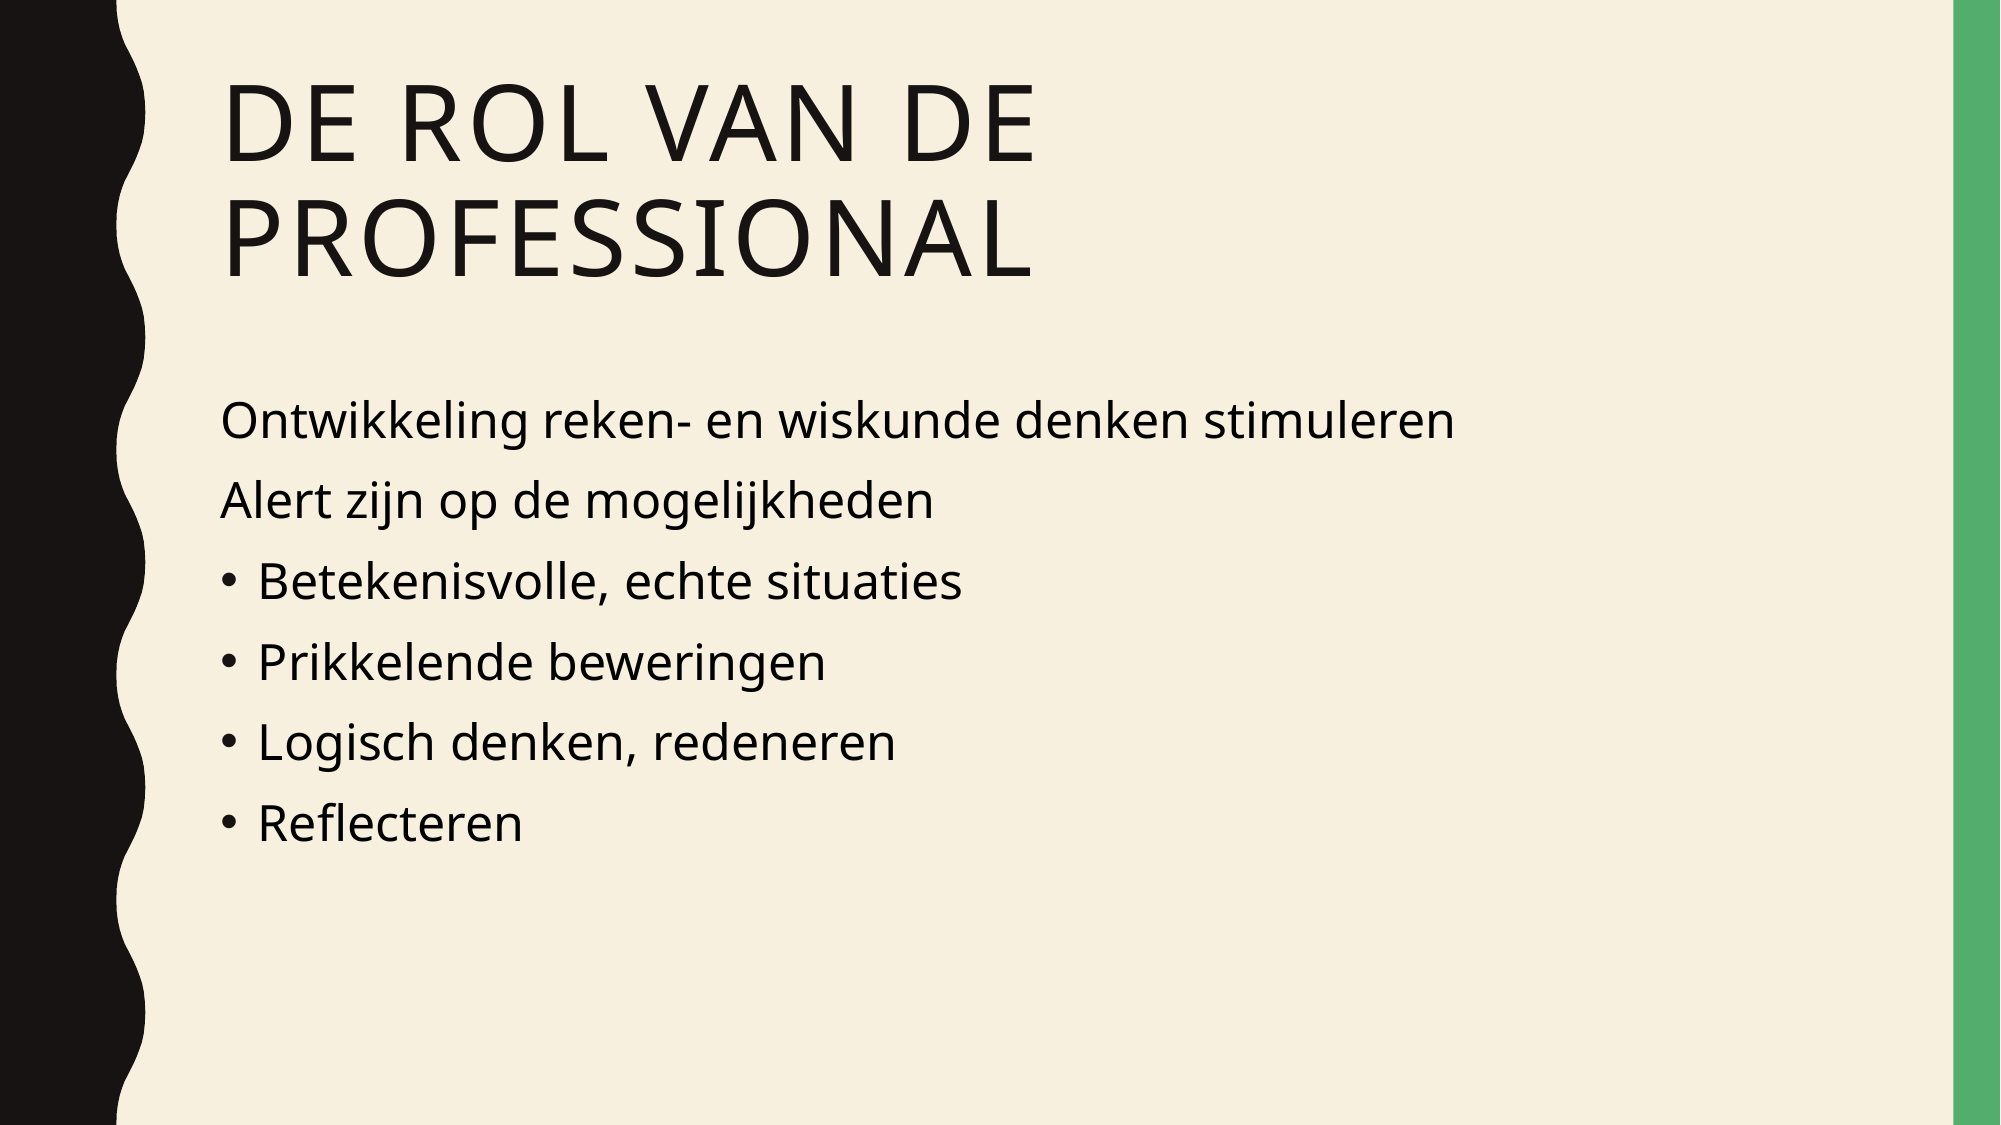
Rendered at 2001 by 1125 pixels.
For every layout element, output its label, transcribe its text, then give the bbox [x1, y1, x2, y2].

list Ontwikkeling reken- en wiskunde denken stimuleren Alert zijn op de mogelijkheden Betekenisvolle, echte situaties Prikkelende beweringen Logisch denken, redeneren Reflecteren [205, 375, 1875, 965]
title De rol van de professional [205, 62, 1875, 308]
